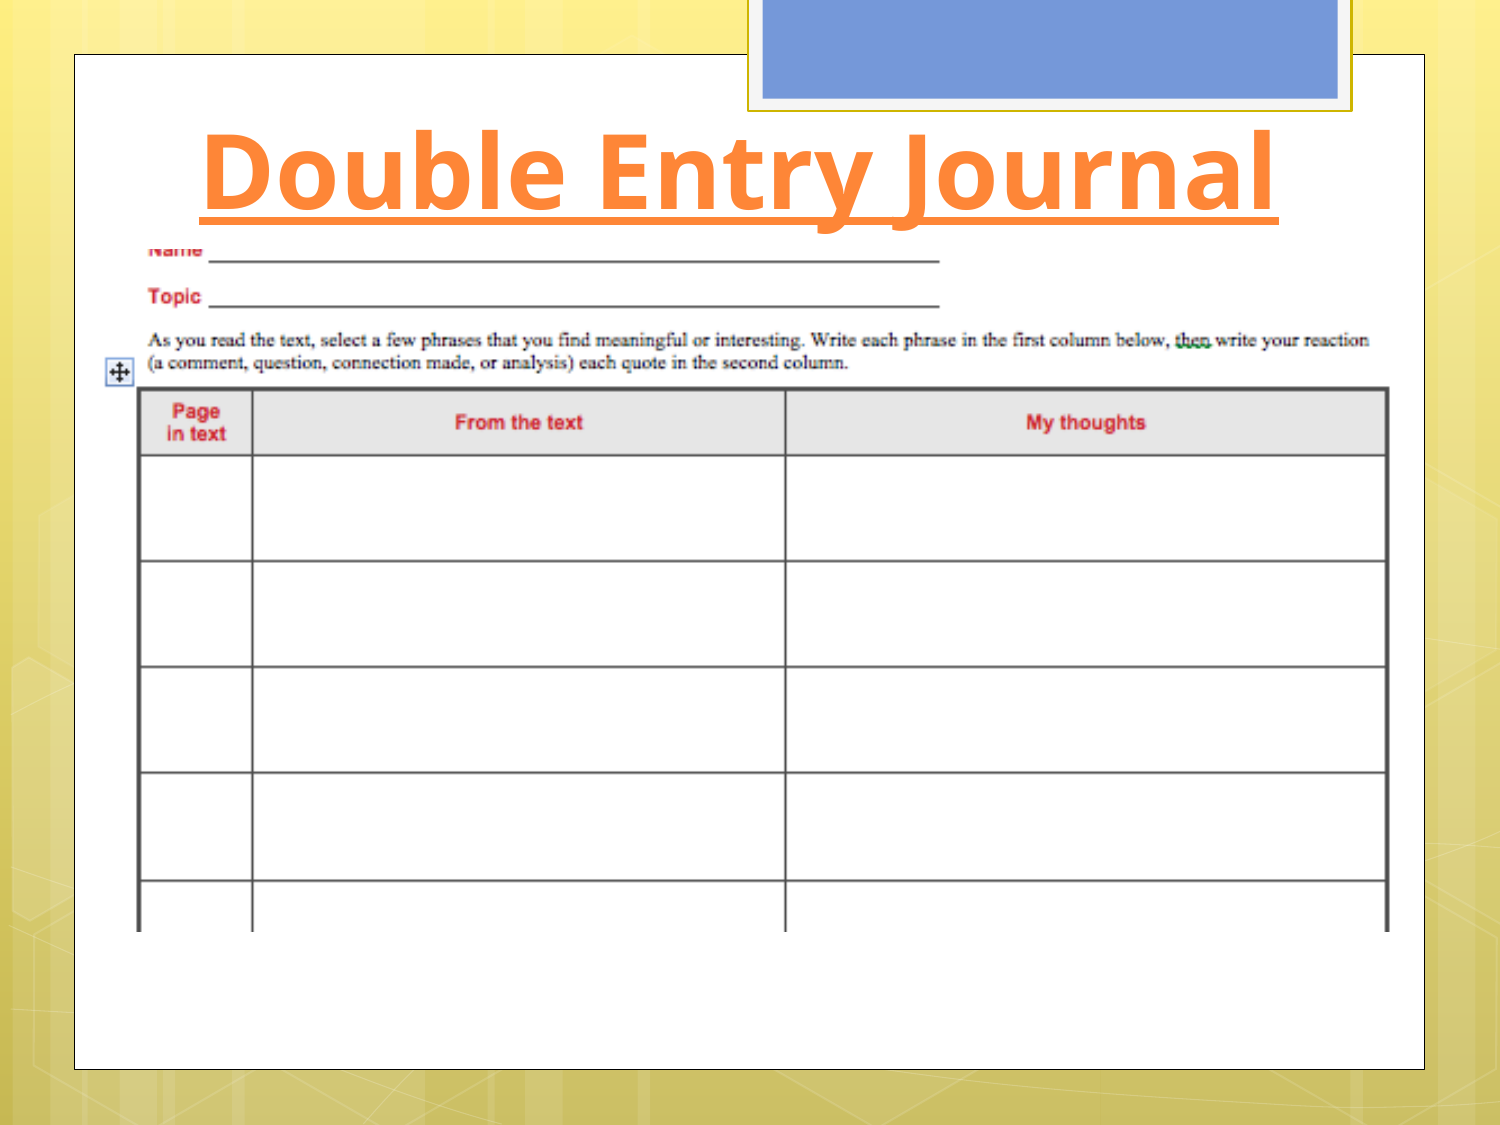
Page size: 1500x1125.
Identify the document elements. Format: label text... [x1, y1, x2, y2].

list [99, 249, 1417, 932]
title Double Entry Journal [162, 50, 1315, 238]
